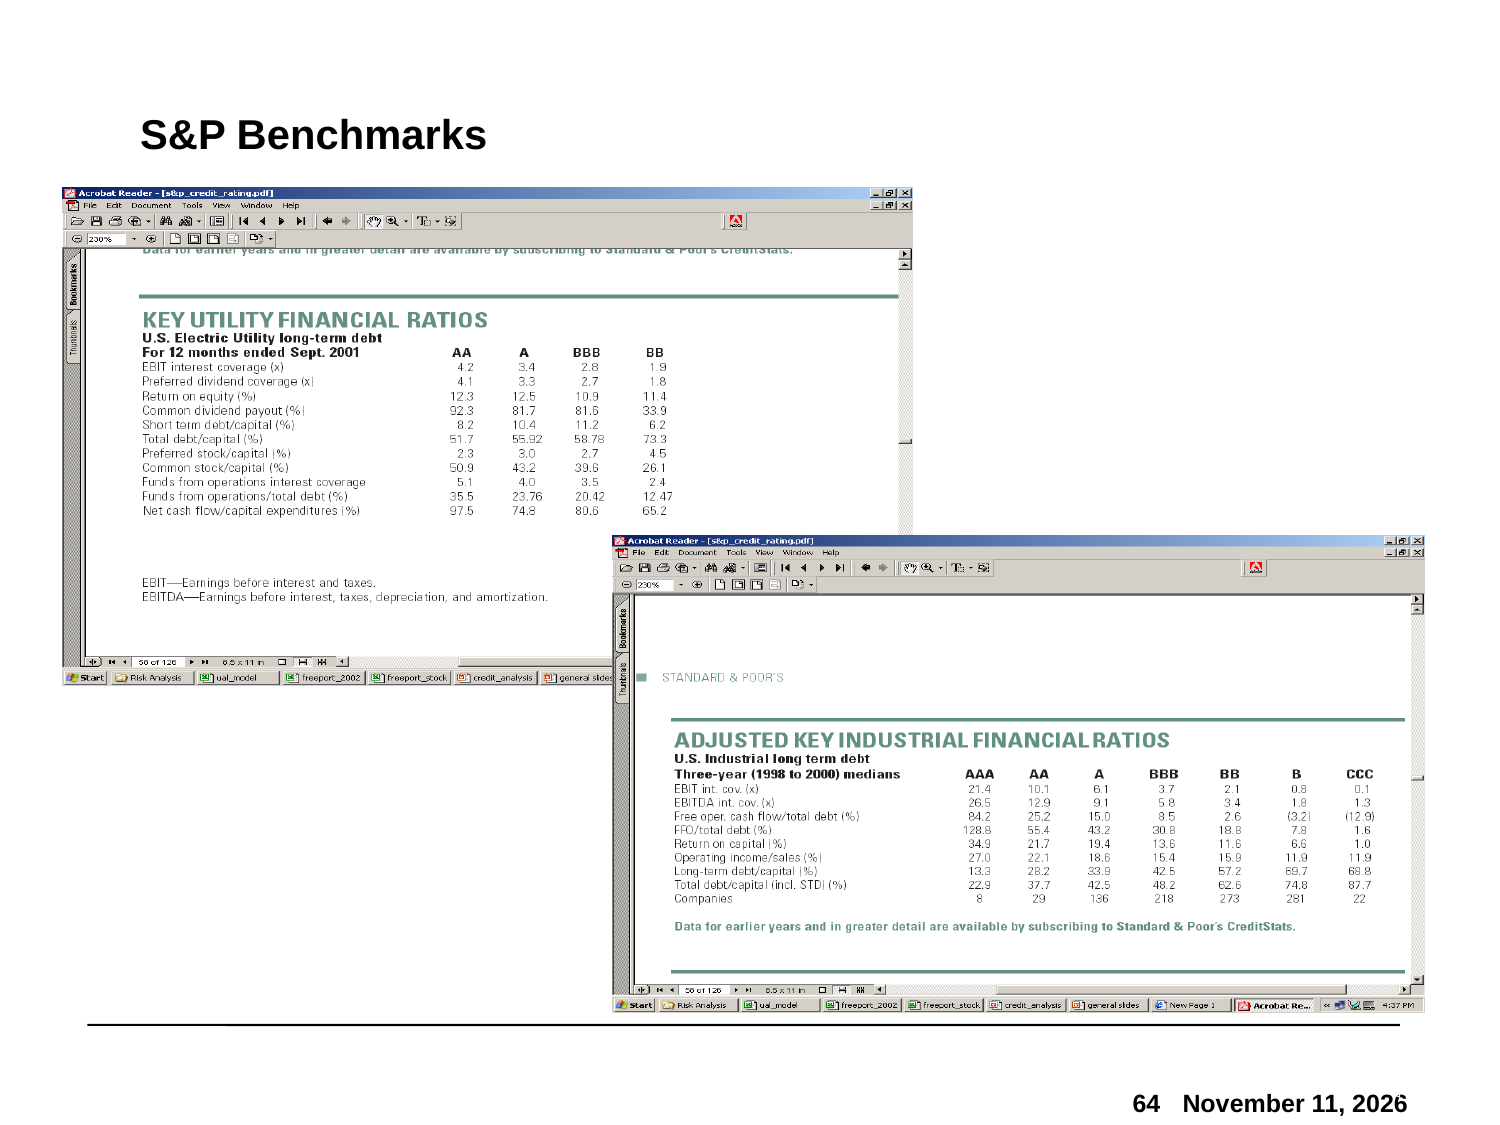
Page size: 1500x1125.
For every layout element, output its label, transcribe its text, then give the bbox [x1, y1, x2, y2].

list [62, 187, 913, 687]
title S&P Benchmarks [124, 99, 1401, 226]
picture [612, 535, 1426, 1013]
